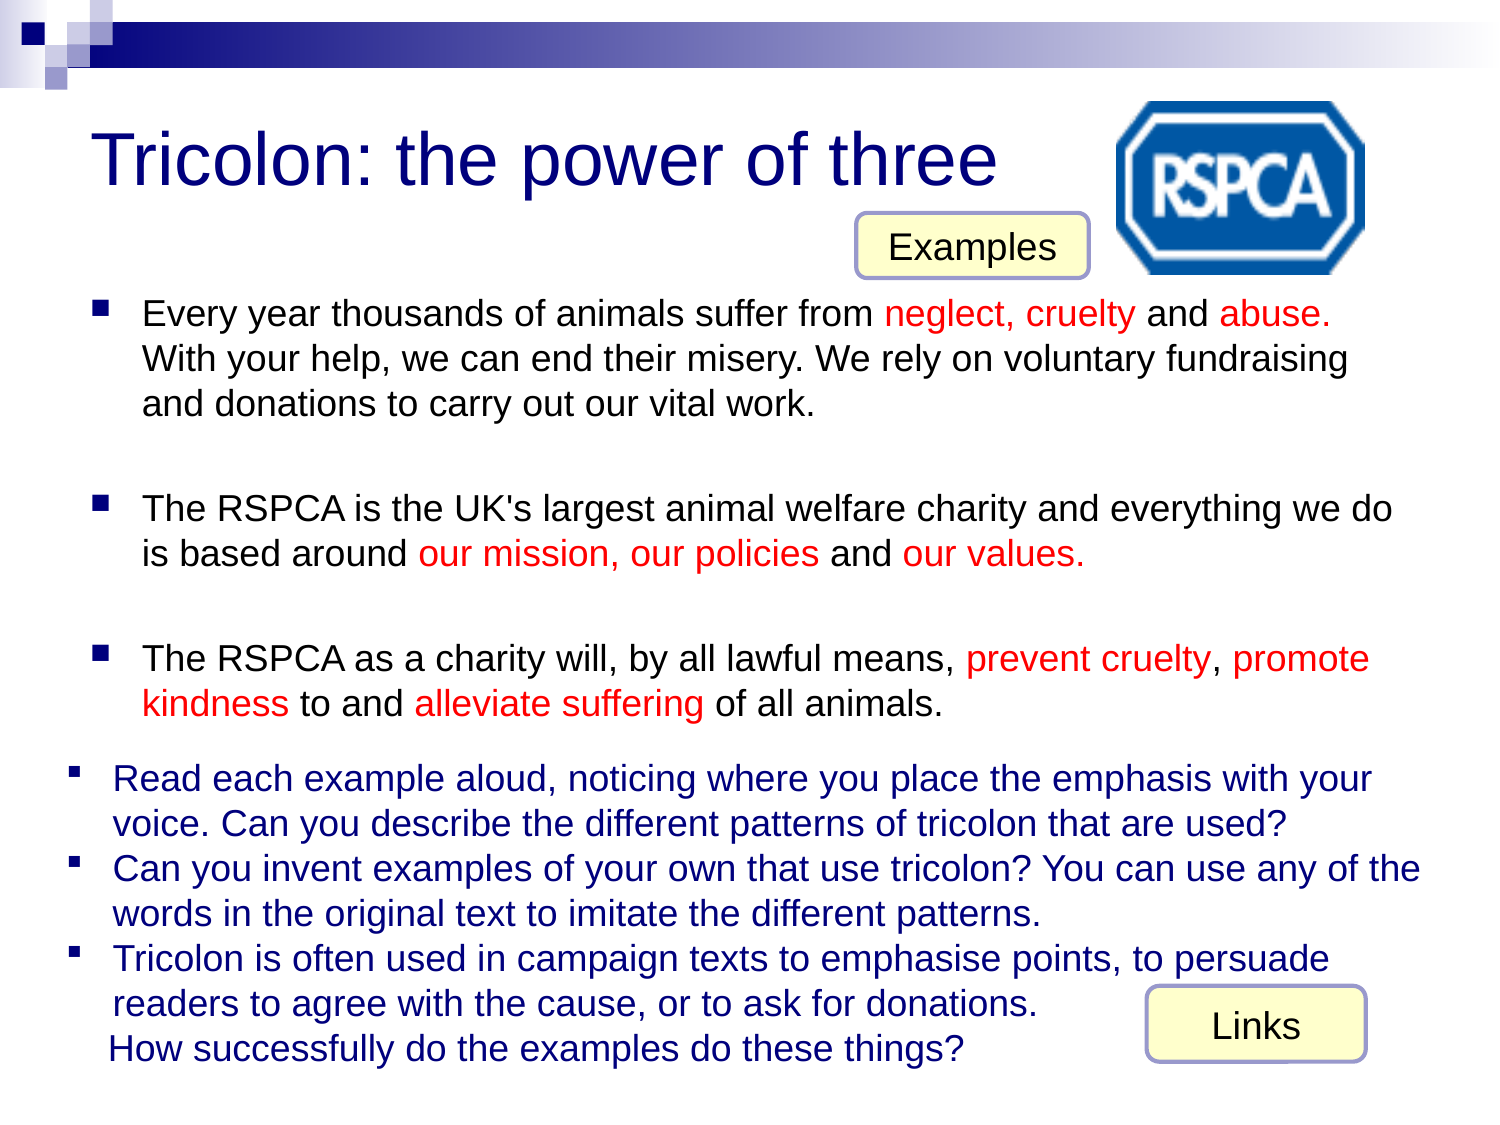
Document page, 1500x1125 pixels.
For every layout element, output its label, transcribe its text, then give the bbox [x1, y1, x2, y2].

text_box Read each example aloud, noticing where you place the emphasis with your voice. Can you describe the different patterns of tricolon that are used? Can you invent examples of your own that use tricolon? You can use any of the words in the original text to imitate the different patterns. Tricolon is often used in campaign texts to emphasise points, to persuade readers to agree with the cause, or to ask for donations. How successfully do the examples do these things? [51, 746, 1449, 1122]
text_box Examples [854, 210, 1091, 281]
text_box Links [1144, 983, 1368, 1064]
list Every year thousands of animals suffer from neglect, cruelty and abuse. With your help, we can end their misery. We rely on voluntary fundraising and donations to carry out our vital work. The RSPCA is the UK's largest animal welfare charity and everything we do is based around our mission, our policies and our values. The RSPCA as a charity will, by all lawful means, prevent cruelty, promote kindness to and alleviate suffering of all animals. [74, 281, 1426, 746]
title Tricolon: the power of three [74, 42, 1426, 268]
picture [1115, 100, 1365, 275]
